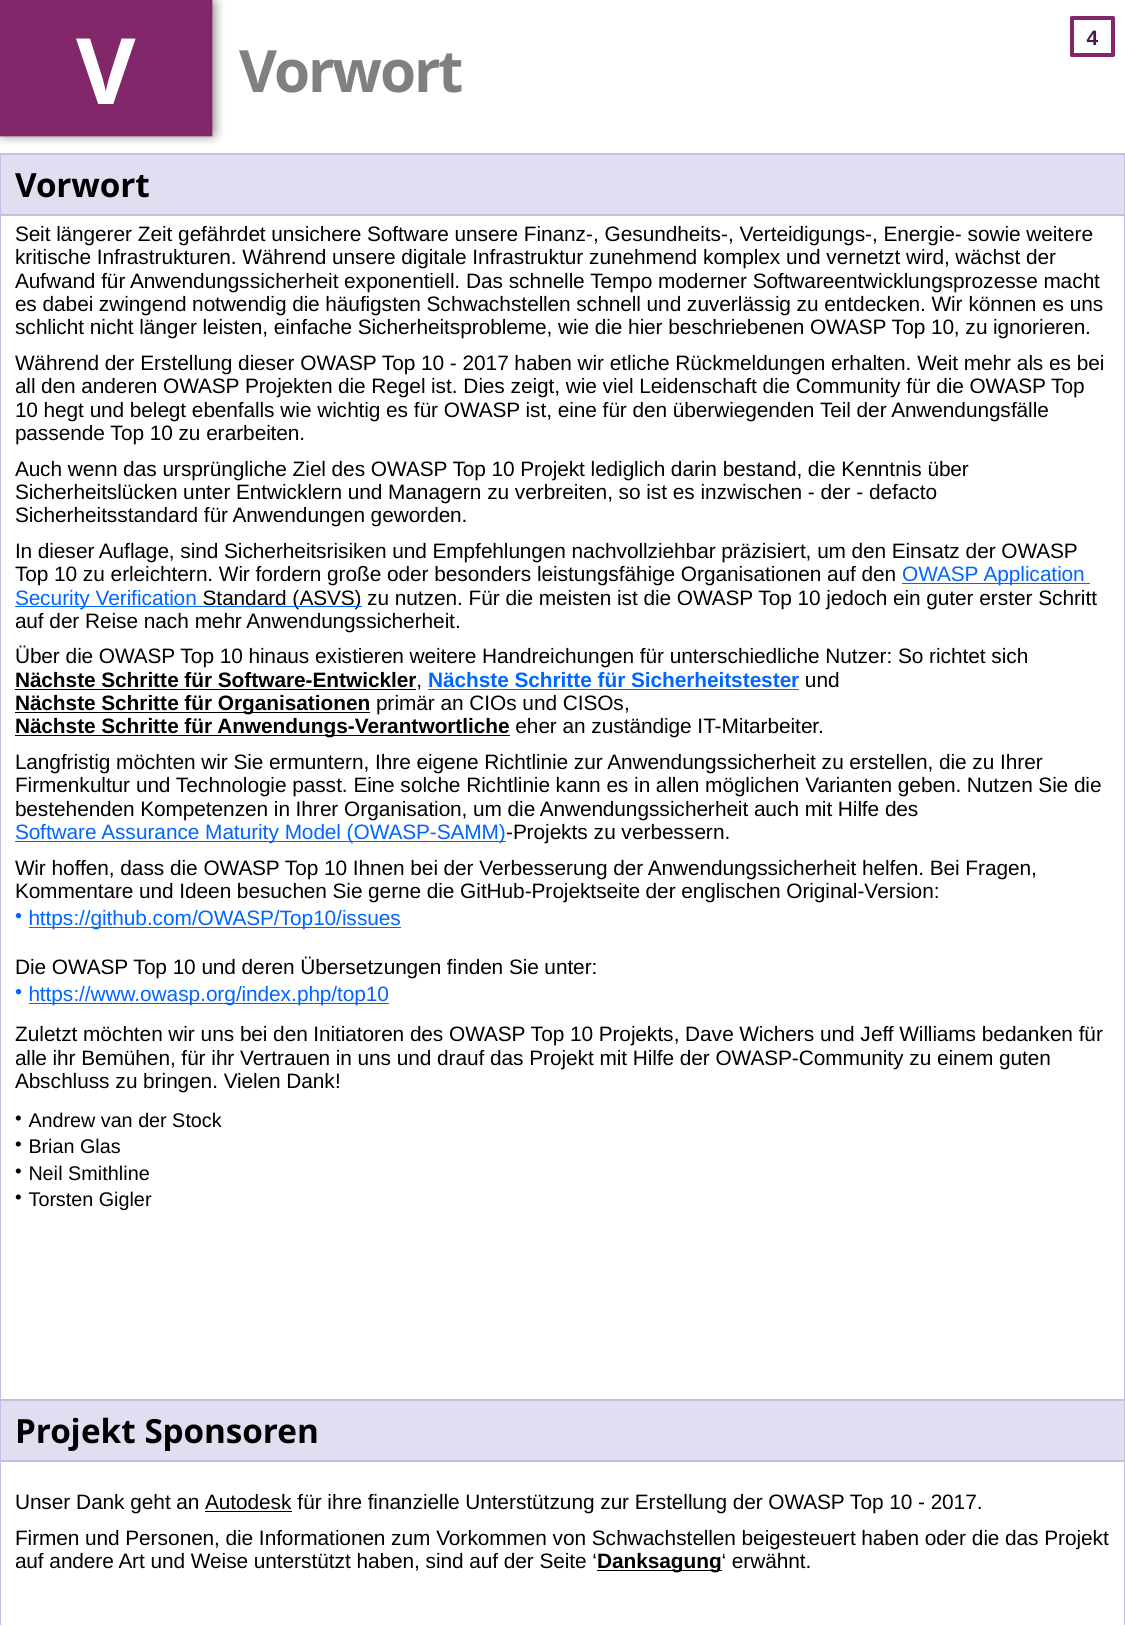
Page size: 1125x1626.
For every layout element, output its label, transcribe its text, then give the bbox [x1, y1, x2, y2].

table_cell Unser Dank geht an Autodesk für ihre finanzielle Unterstützung zur Erstellung der OWASP Top 10 - 2017. Firmen und Personen, die Informationen zum Vorkommen von Schwachstellen beigesteuert haben oder die das Projekt auf andere Art und Weise unterstützt haben, sind auf der Seite ‘Danksagung‘ erwähnt. [1, 1462, 1124, 1625]
table_cell Seit längerer Zeit gefährdet unsichere Software unsere Finanz-, Gesundheits-, Verteidigungs-, Energie- sowie weitere kritische Infrastrukturen. Während unsere digitale Infrastruktur zunehmend komplex und vernetzt wird, wächst der Aufwand für Anwendungssicherheit exponentiell. Das schnelle Tempo moderner Softwareentwicklungsprozesse macht es dabei zwingend notwendig die häufigsten Schwachstellen schnell und zuverlässig zu entdecken. Wir können es uns schlicht nicht länger leisten, einfache Sicherheitsprobleme, wie die hier beschriebenen OWASP Top 10, zu ignorieren. Während der Erstellung dieser OWASP Top 10 - 2017 haben wir etliche Rückmeldungen erhalten. Weit mehr als es bei all den anderen OWASP Projekten die Regel ist. Dies zeigt, wie viel Leidenschaft die Community für die OWASP Top 10 hegt und belegt ebenfalls wie wichtig es für OWASP ist, eine für den überwiegenden Teil der Anwendungsfälle passende Top 10 zu erarbeiten. Auch wenn das ursprüngliche Ziel des OWASP Top 10 Projekt lediglich darin bestand, die Kenntnis über Sicherheitslücken unter Entwicklern und Managern zu verbreiten, so ist es inzwischen - der - defacto Sicherheitsstandard für Anwendungen geworden. In dieser Auflage, sind Sicherheitsrisiken und Empfehlungen nachvollziehbar präzisiert, um den Einsatz der OWASP Top 10 zu erleichtern. Wir fordern große oder besonders leistungsfähige Organisationen auf den OWASP Application Security Verification Standard (ASVS) zu nutzen. Für die meisten ist die OWASP Top 10 jedoch ein guter erster Schritt auf der Reise nach mehr Anwendungssicherheit. Über die OWASP Top 10 hinaus existieren weitere Handreichungen für unterschiedliche Nutzer: So richtet sich Nächste Schritte für Software-Entwickler, Nächste Schritte für Sicherheitstester und Nächste Schritte für Organisationen primär an CIOs und CISOs, Nächste Schritte für Anwendungs-Verantwortliche eher an zuständige IT-Mitarbeiter. Langfristig möchten wir Sie ermuntern, Ihre eigene Richtlinie zur Anwendungssicherheit zu erstellen, die zu Ihrer Firmenkultur und Technologie passt. Eine solche Richtlinie kann es in allen möglichen Varianten geben. Nutzen Sie die bestehenden Kompetenzen in Ihrer Organisation, um die Anwendungssicherheit auch mit Hilfe des Software Assurance Maturity Model (OWASP-SAMM)-Projekts zu verbessern. Wir hoffen, dass die OWASP Top 10 Ihnen bei der Verbesserung der Anwendungssicherheit helfen. Bei Fragen, Kommentare und Ideen besuchen Sie gerne die GitHub-Projektseite der englischen Original-Version: https://github.com/OWASP/Top10/issues Die OWASP Top 10 und deren Übersetzungen finden Sie unter: https://www.owasp.org/index.php/top10 Zuletzt möchten wir uns bei den Initiatoren des OWASP Top 10 Projekts, Dave Wichers und Jeff Williams bedanken für alle ihr Bemühen, für ihr Vertrauen in uns und drauf das Projekt mit Hilfe der OWASP-Community zu einem guten Abschluss zu bringen. Vielen Dank! Andrew van der Stock Brian Glas Neil Smithline Torsten Gigler [1, 216, 1124, 1399]
title Vorwort [225, 12, 1125, 134]
table_cell Projekt Sponsoren [1, 1401, 1124, 1460]
list V [0, 0, 214, 138]
table_header Vorwort [1, 155, 1124, 214]
